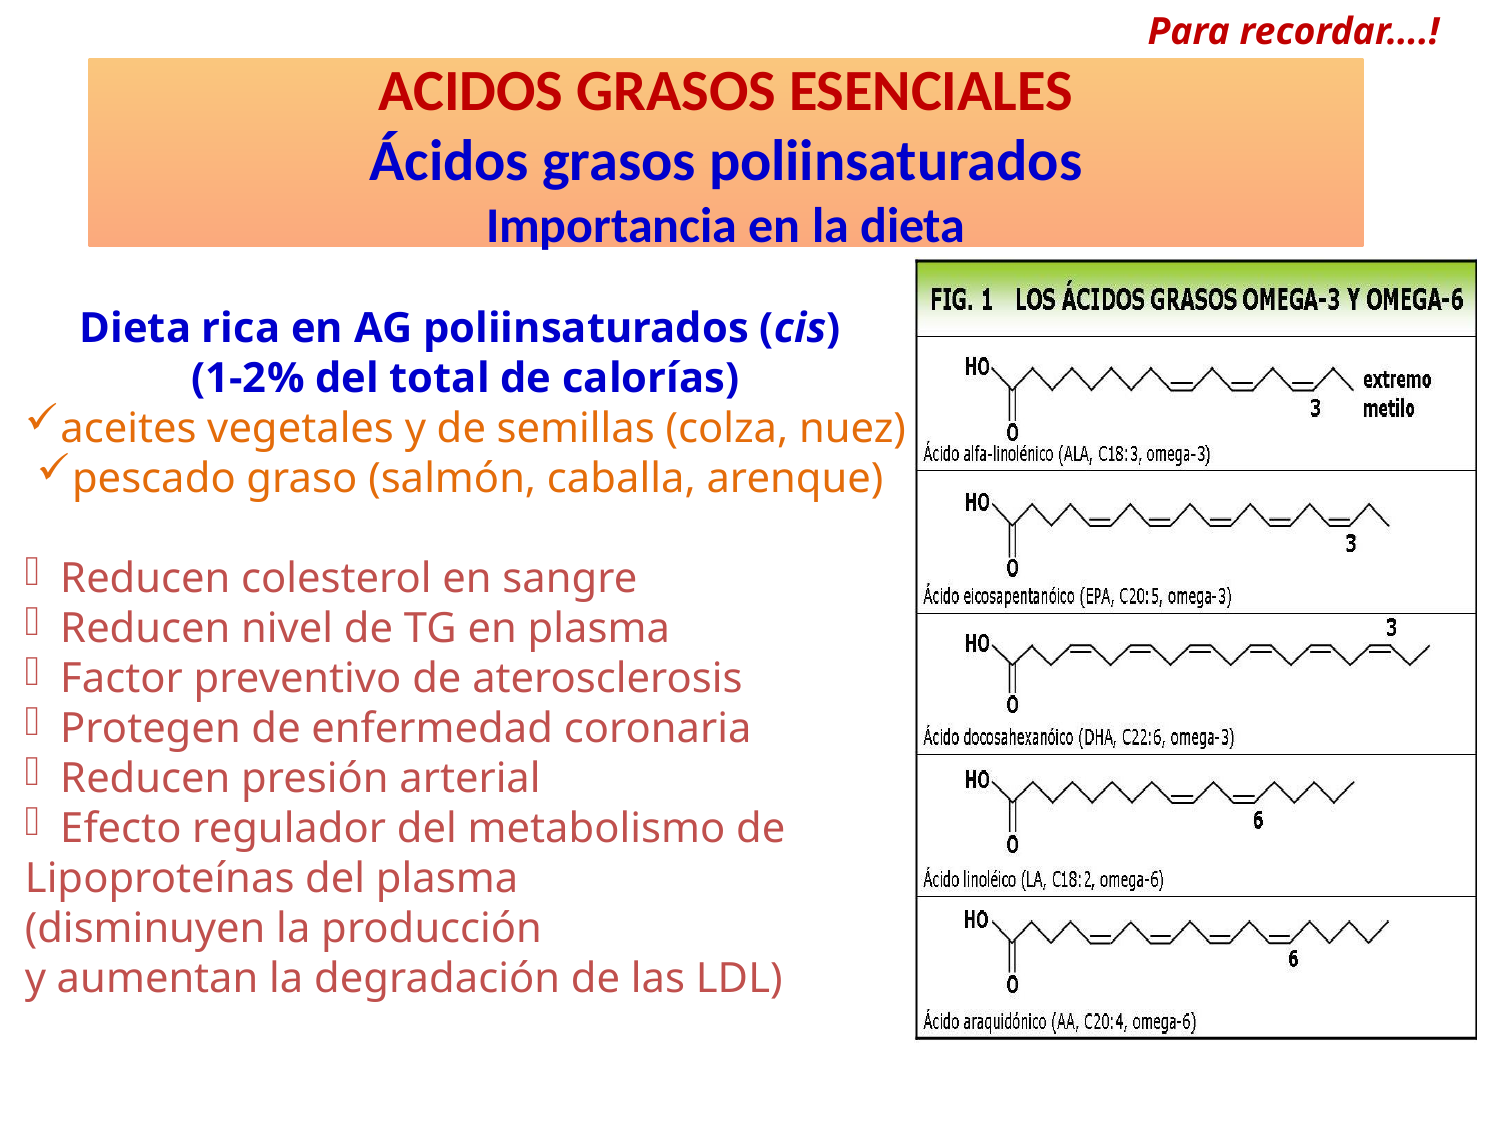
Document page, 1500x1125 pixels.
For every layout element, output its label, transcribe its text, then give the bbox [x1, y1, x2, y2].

picture [913, 257, 1477, 1044]
text_box Dieta rica en AG poliinsaturados (cis) (1-2% del total de calorías) aceites vegetales y de semillas (colza, nuez) pescado graso (salmón, caballa, arenque) Reducen colesterol en sangre Reducen nivel de TG en plasma Factor preventivo de aterosclerosis Protegen de enfermedad coronaria Reducen presión arterial Efecto regulador del metabolismo de Lipoproteínas del plasma (disminuyen la producción y aumentan la degradación de las LDL) [10, 292, 908, 1008]
text_box Para recordar….! [1132, 0, 1455, 60]
title ACIDOS GRASOS ESENCIALES Ácidos grasos poliinsaturados Importancia en la dieta [88, 58, 1364, 247]
